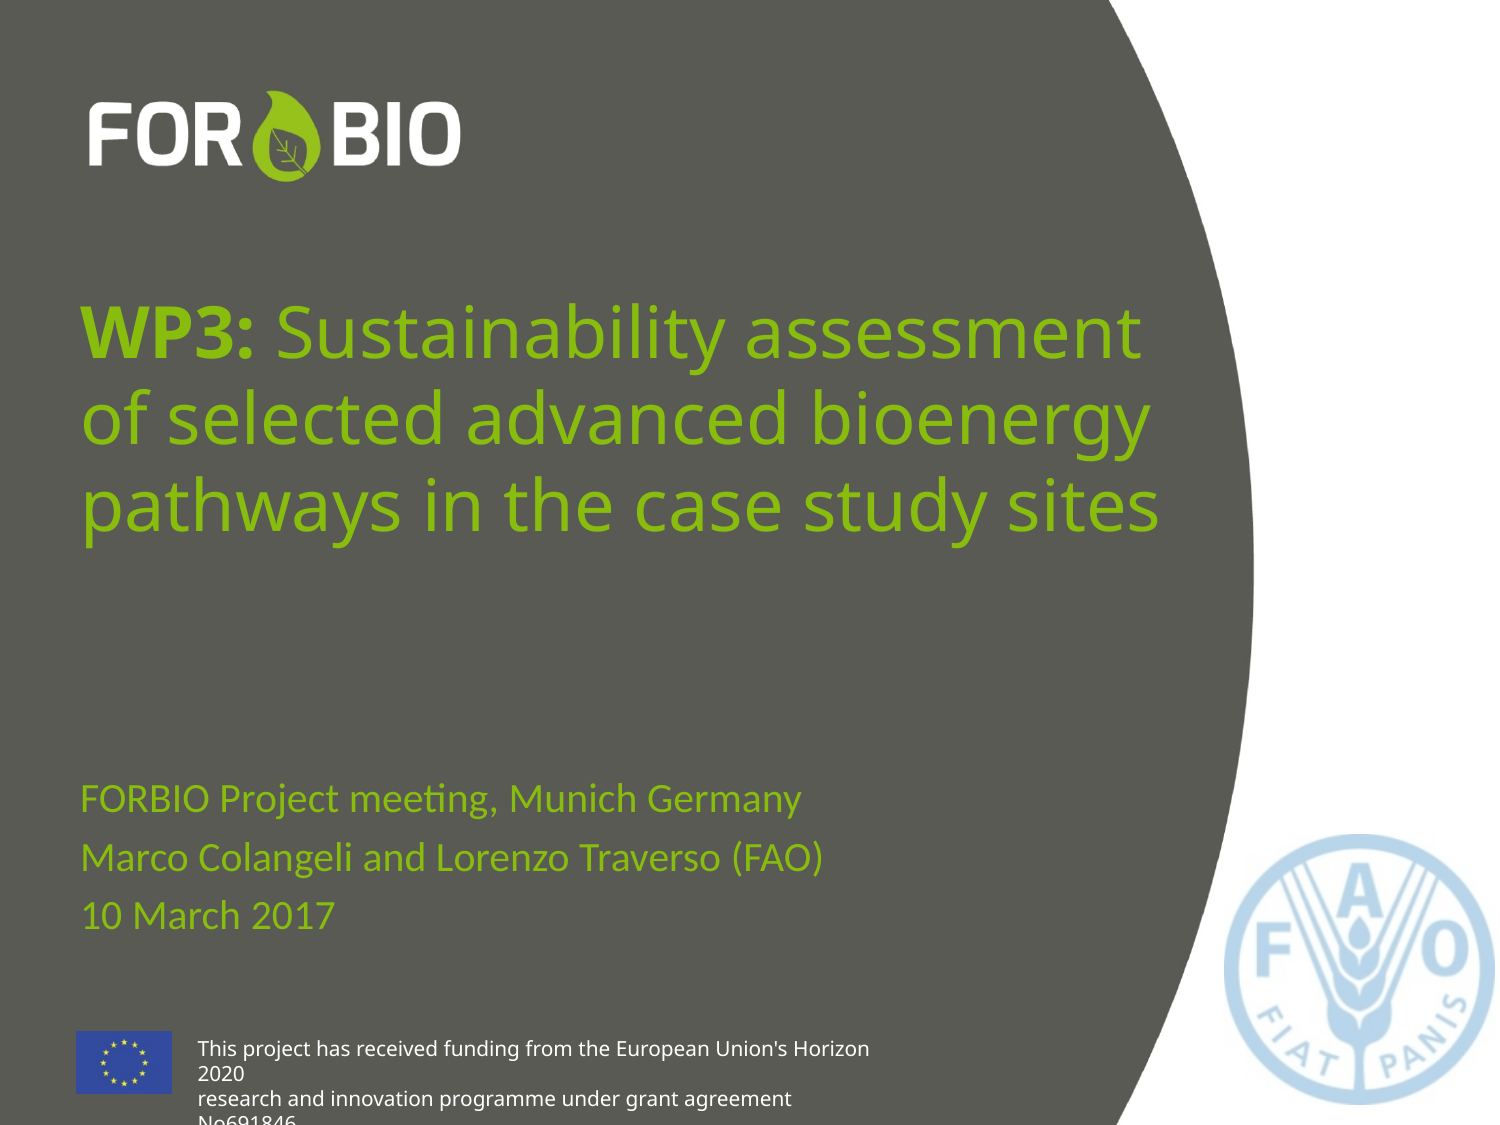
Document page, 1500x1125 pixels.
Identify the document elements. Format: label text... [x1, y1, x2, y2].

subtitle FORBIO Project meeting, Munich Germany Marco Colangeli and Lorenzo Traverso (FAO) 10 March 2017 [64, 763, 1365, 949]
picture [0, 0, 1495, 1125]
title WP3: Sustainability assessment of selected advanced bioenergy pathways in the case study sites [64, 278, 1199, 622]
picture [240, 1117, 246, 1125]
